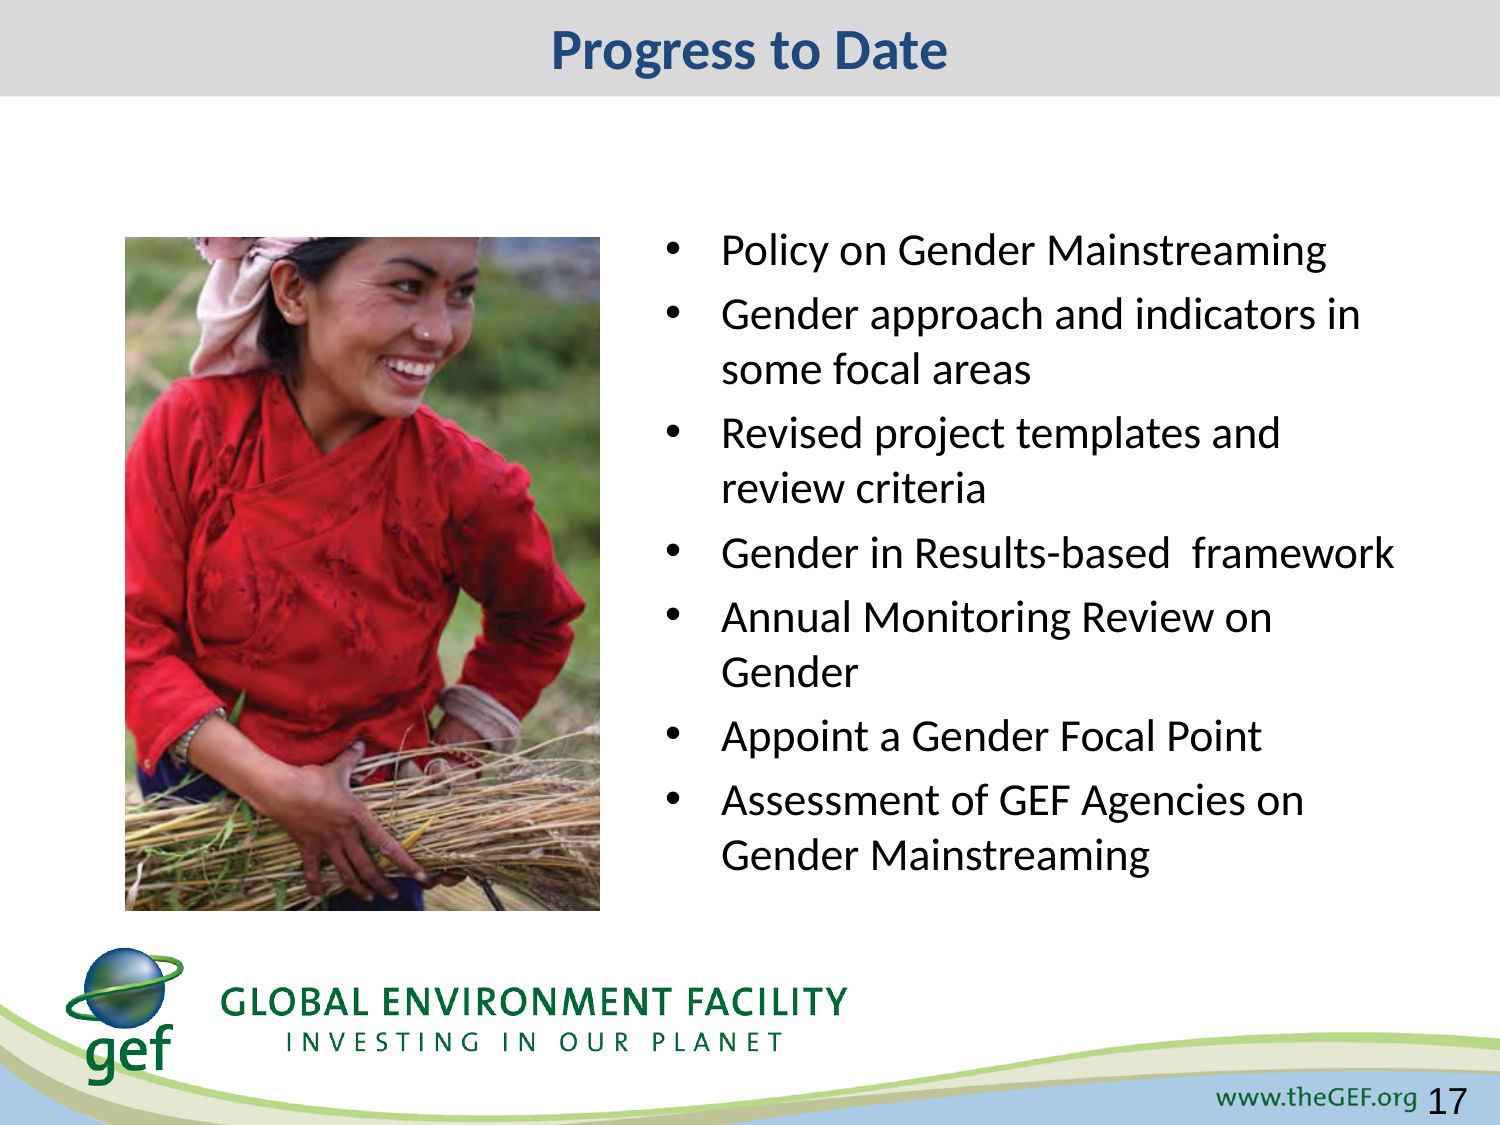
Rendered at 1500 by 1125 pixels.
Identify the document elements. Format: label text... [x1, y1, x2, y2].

list Policy on Gender Mainstreaming Gender approach and indicators in some focal areas Revised project templates and review criteria Gender in Results-based framework Annual Monitoring Review on Gender Appoint a Gender Focal Point Assessment of GEF Agencies on Gender Mainstreaming [649, 212, 1413, 1006]
picture [124, 237, 601, 911]
text_box Progress to Date [0, 0, 1500, 97]
picture [0, 920, 1500, 1125]
